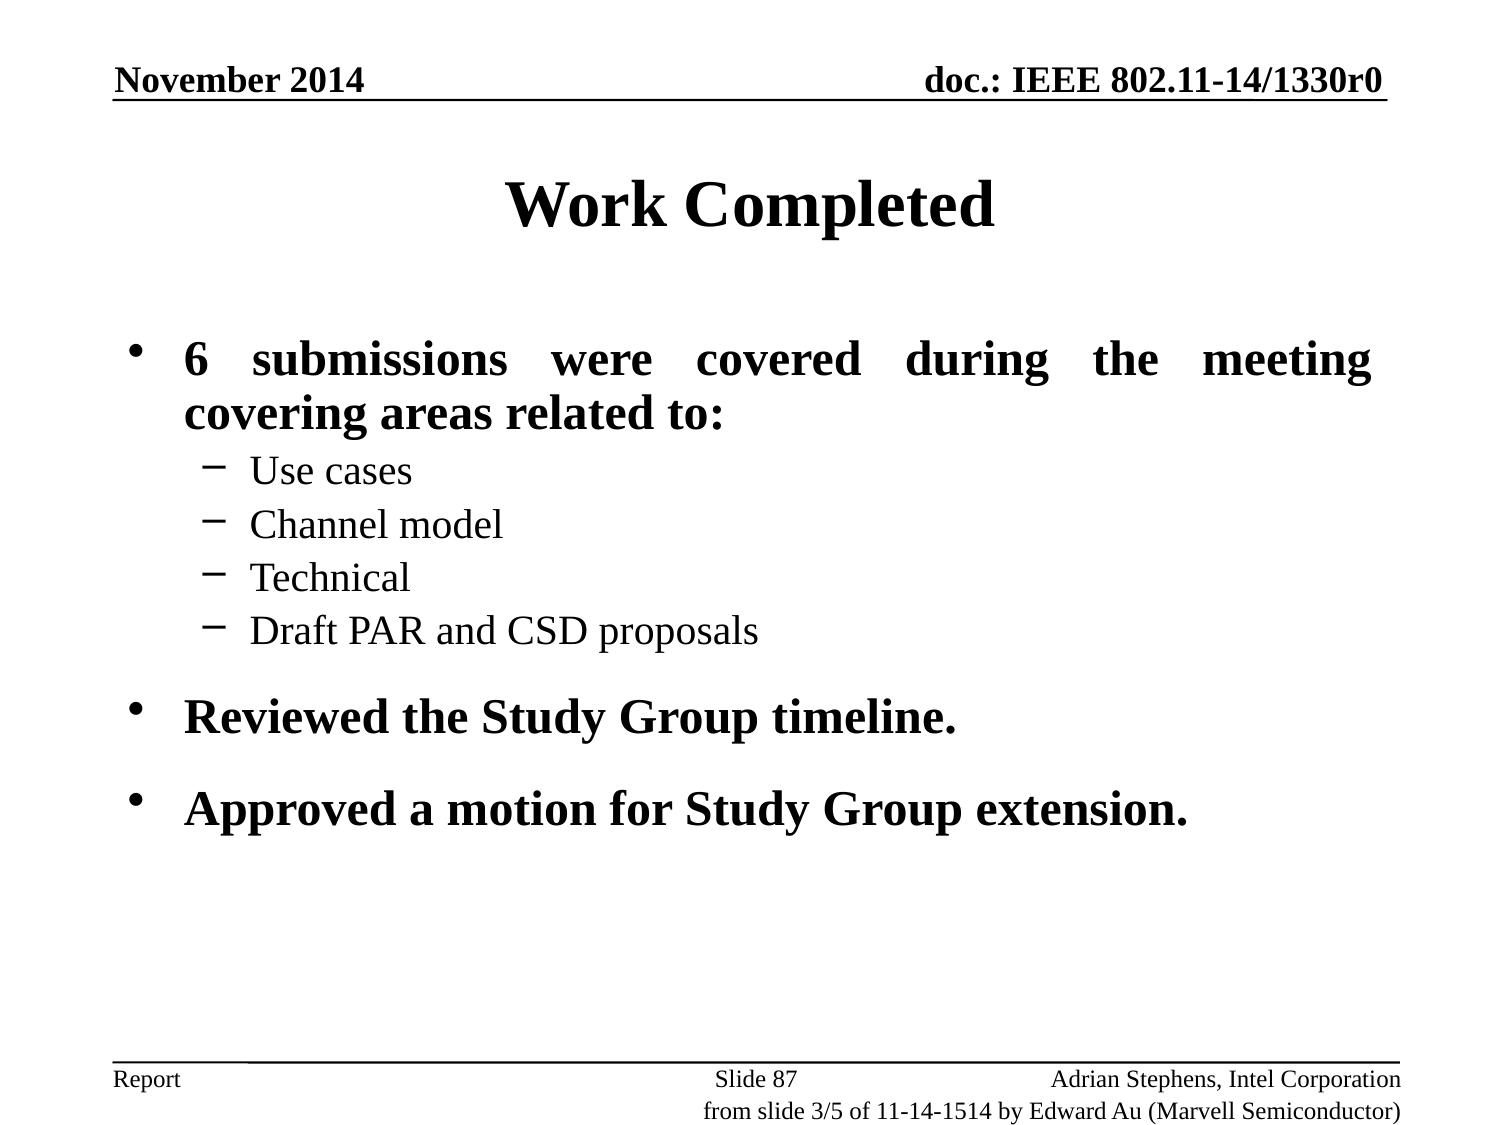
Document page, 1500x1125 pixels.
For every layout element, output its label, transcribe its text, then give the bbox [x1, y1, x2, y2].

text_box from slide 3/5 of 11-14-1514 by Edward Au (Marvell Semiconductor) [343, 1087, 1417, 1125]
title Work Completed [112, 112, 1388, 288]
list 6 submissions were covered during the meeting covering areas related to: Use cases Channel model Technical Draft PAR and CSD proposals Reviewed the Study Group timeline. Approved a motion for Study Group extension. [112, 324, 1388, 1000]
footer Adrian Stephens, Intel Corporation [949, 1061, 1402, 1087]
slide_number Slide 87 [712, 1061, 800, 1087]
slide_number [114, 54, 374, 101]
